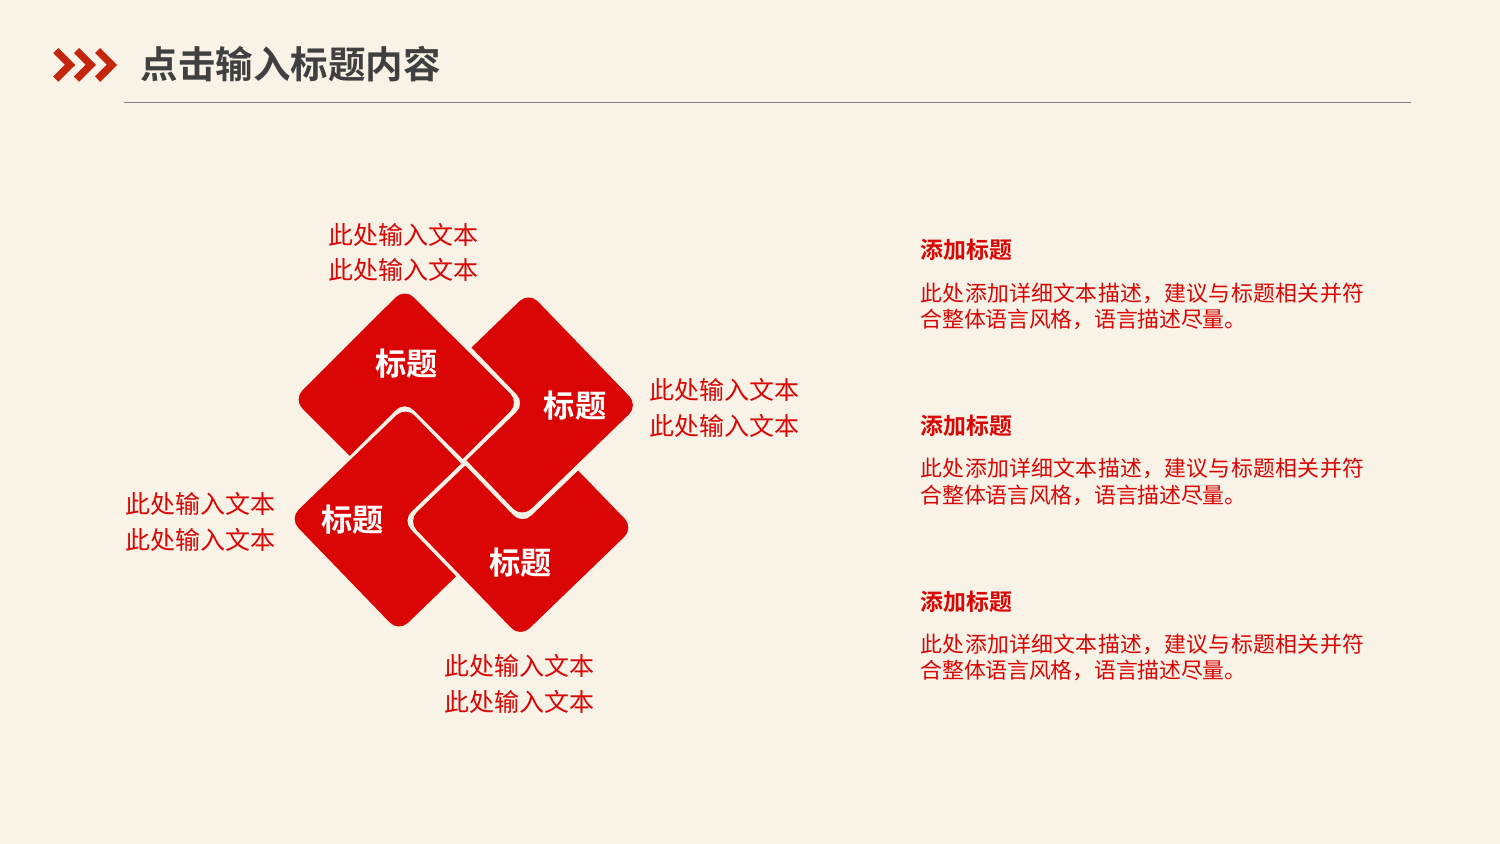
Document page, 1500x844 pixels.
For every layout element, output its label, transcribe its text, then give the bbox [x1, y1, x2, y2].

text_box 标题 [294, 411, 462, 627]
text_box 此处输入文本 此处输入文本 [64, 481, 287, 556]
text_box 点击输入标题内容 [140, 32, 491, 95]
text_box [905, 580, 1380, 695]
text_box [905, 228, 1380, 343]
text_box 标题 [466, 297, 633, 513]
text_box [905, 404, 1380, 519]
text_box 此处输入文本 此处输入文本 [408, 643, 631, 718]
text_box 标题 [413, 465, 629, 632]
text_box 标题 [298, 293, 514, 459]
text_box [52, 47, 118, 82]
text_box 此处输入文本 此处输入文本 [638, 367, 861, 443]
text_box 此处输入文本 此处输入文本 [292, 211, 516, 287]
